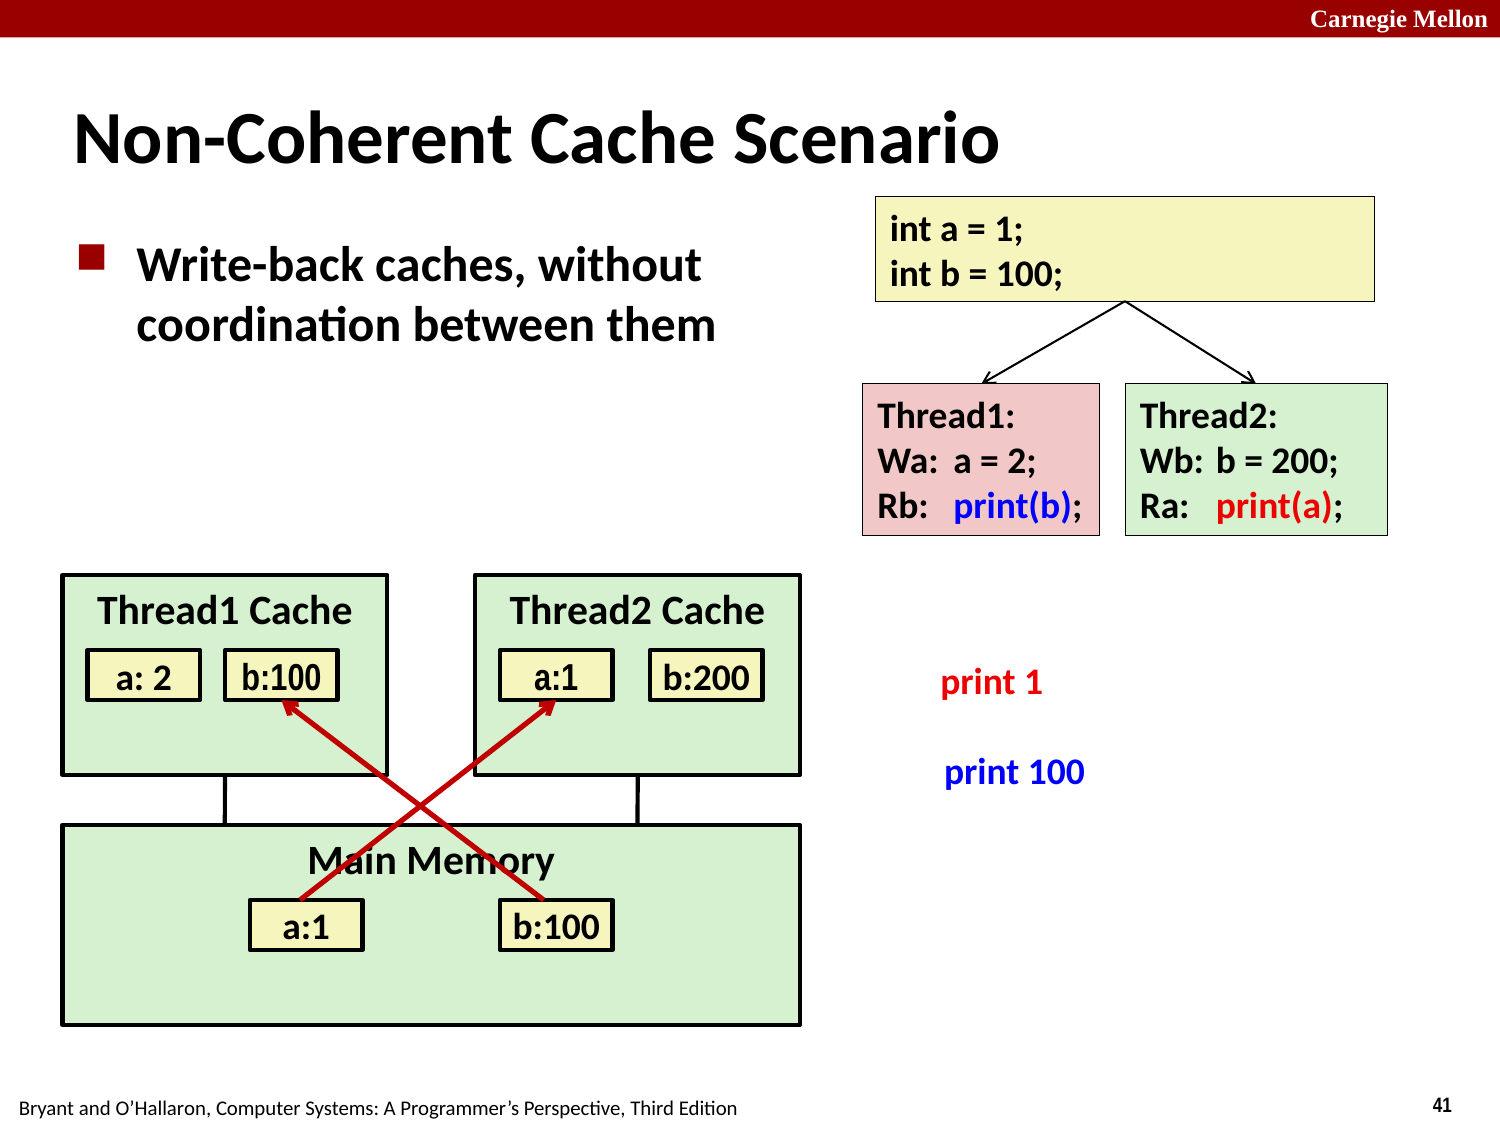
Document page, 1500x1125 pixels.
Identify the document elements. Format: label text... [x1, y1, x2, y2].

text_box Thread1 Cache [62, 575, 388, 775]
text_box b:100 [500, 910, 613, 950]
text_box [224, 649, 1102, 901]
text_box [862, 196, 1388, 537]
title Non-Coherent Cache Scenario [58, 71, 1305, 197]
text_box a: 2 [87, 650, 200, 700]
text_box Thread2 Cache [474, 575, 800, 647]
text_box Main Memory [62, 825, 800, 1025]
text_box a:1 [249, 909, 363, 950]
list Write-back caches, without coordination between them [64, 223, 763, 488]
